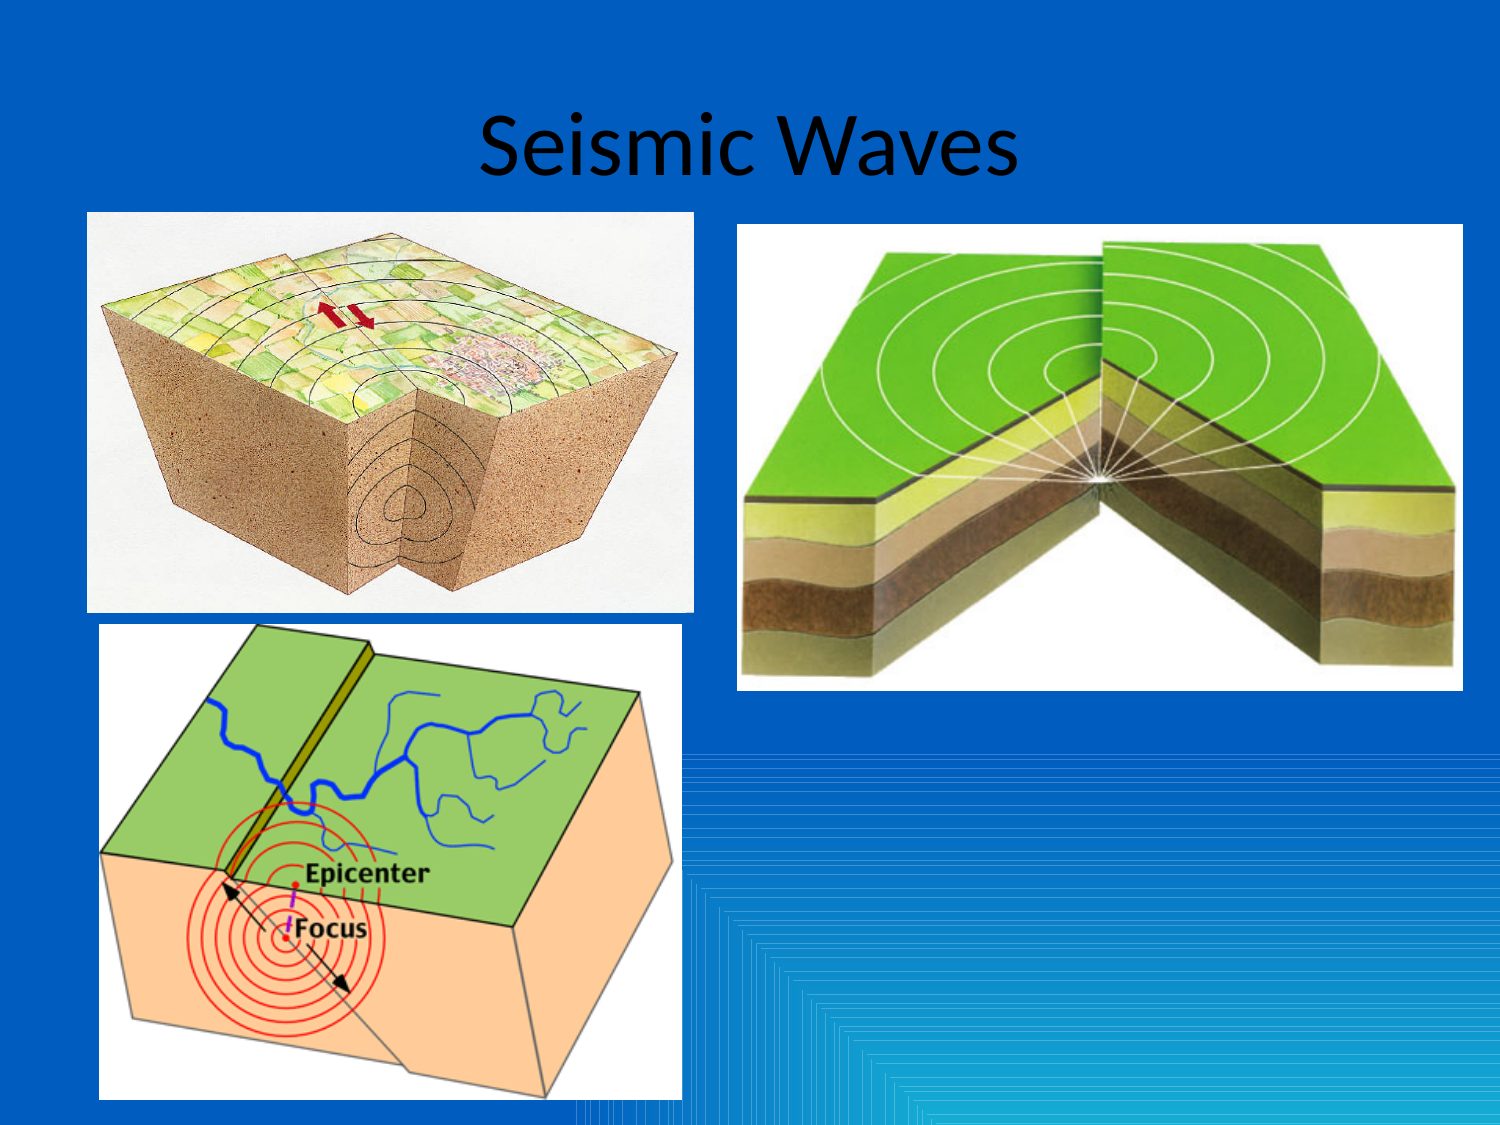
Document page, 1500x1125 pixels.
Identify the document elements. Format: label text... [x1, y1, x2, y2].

picture [737, 224, 1463, 691]
title Seismic Waves [75, 45, 1425, 233]
picture [99, 624, 682, 1101]
picture [87, 212, 694, 613]
